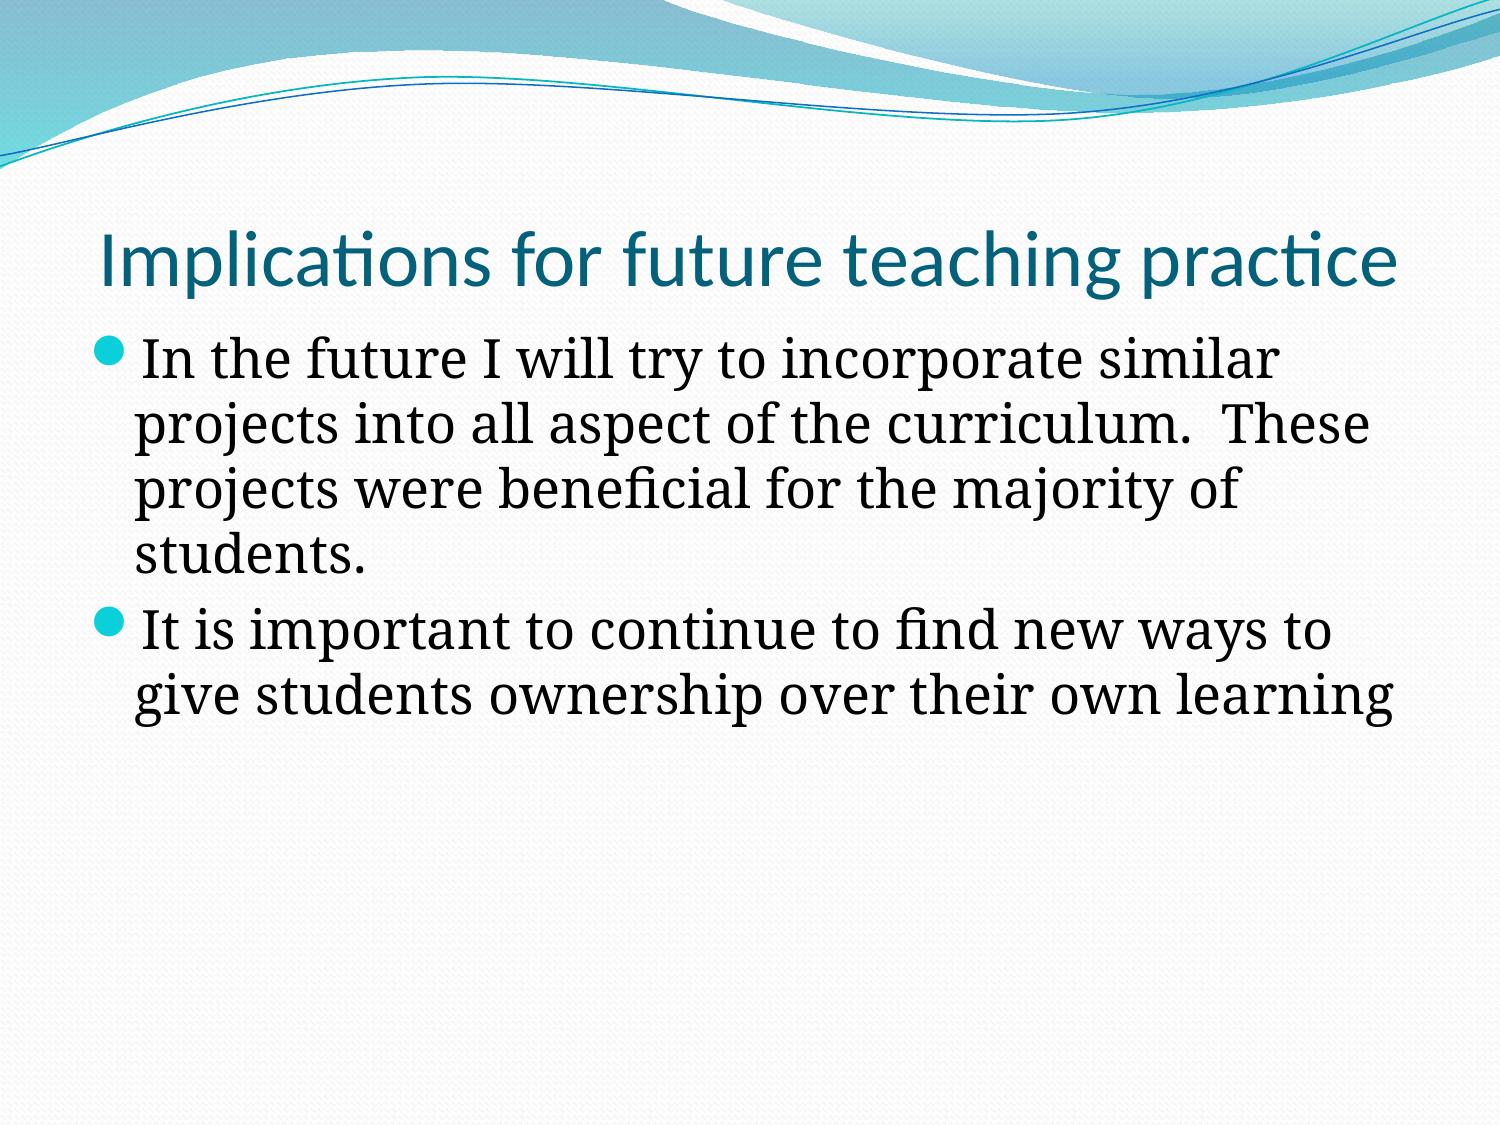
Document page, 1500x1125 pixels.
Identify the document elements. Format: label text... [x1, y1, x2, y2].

list In the future I will try to incorporate similar projects into all aspect of the curriculum. These projects were beneficial for the majority of students. It is important to continue to find new ways to give students ownership over their own learning [75, 317, 1425, 1038]
title Implications for future teaching practice [75, 115, 1425, 303]
